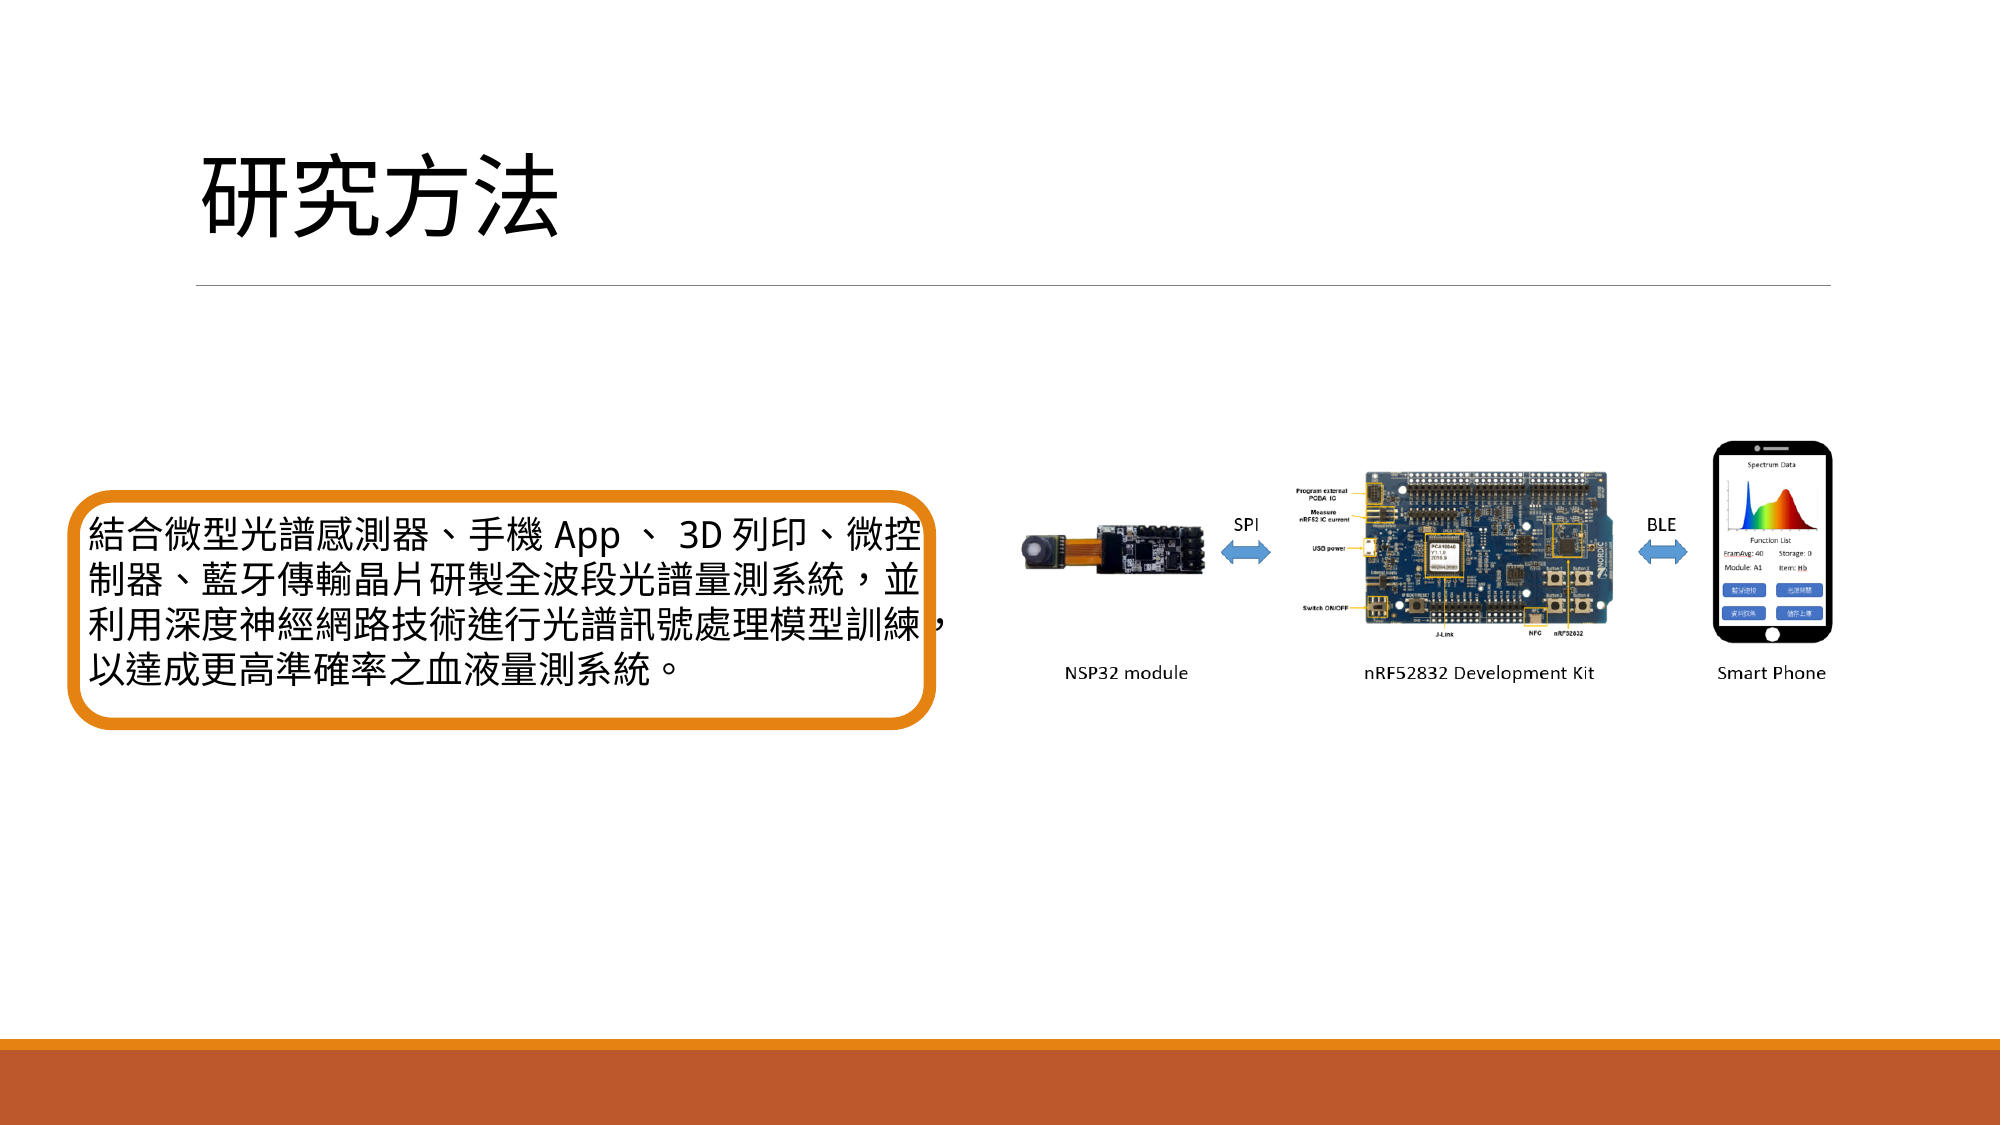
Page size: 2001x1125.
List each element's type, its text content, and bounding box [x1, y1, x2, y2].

picture [999, 397, 1866, 703]
title 研究方法 [184, 39, 1910, 257]
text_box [73, 495, 938, 725]
